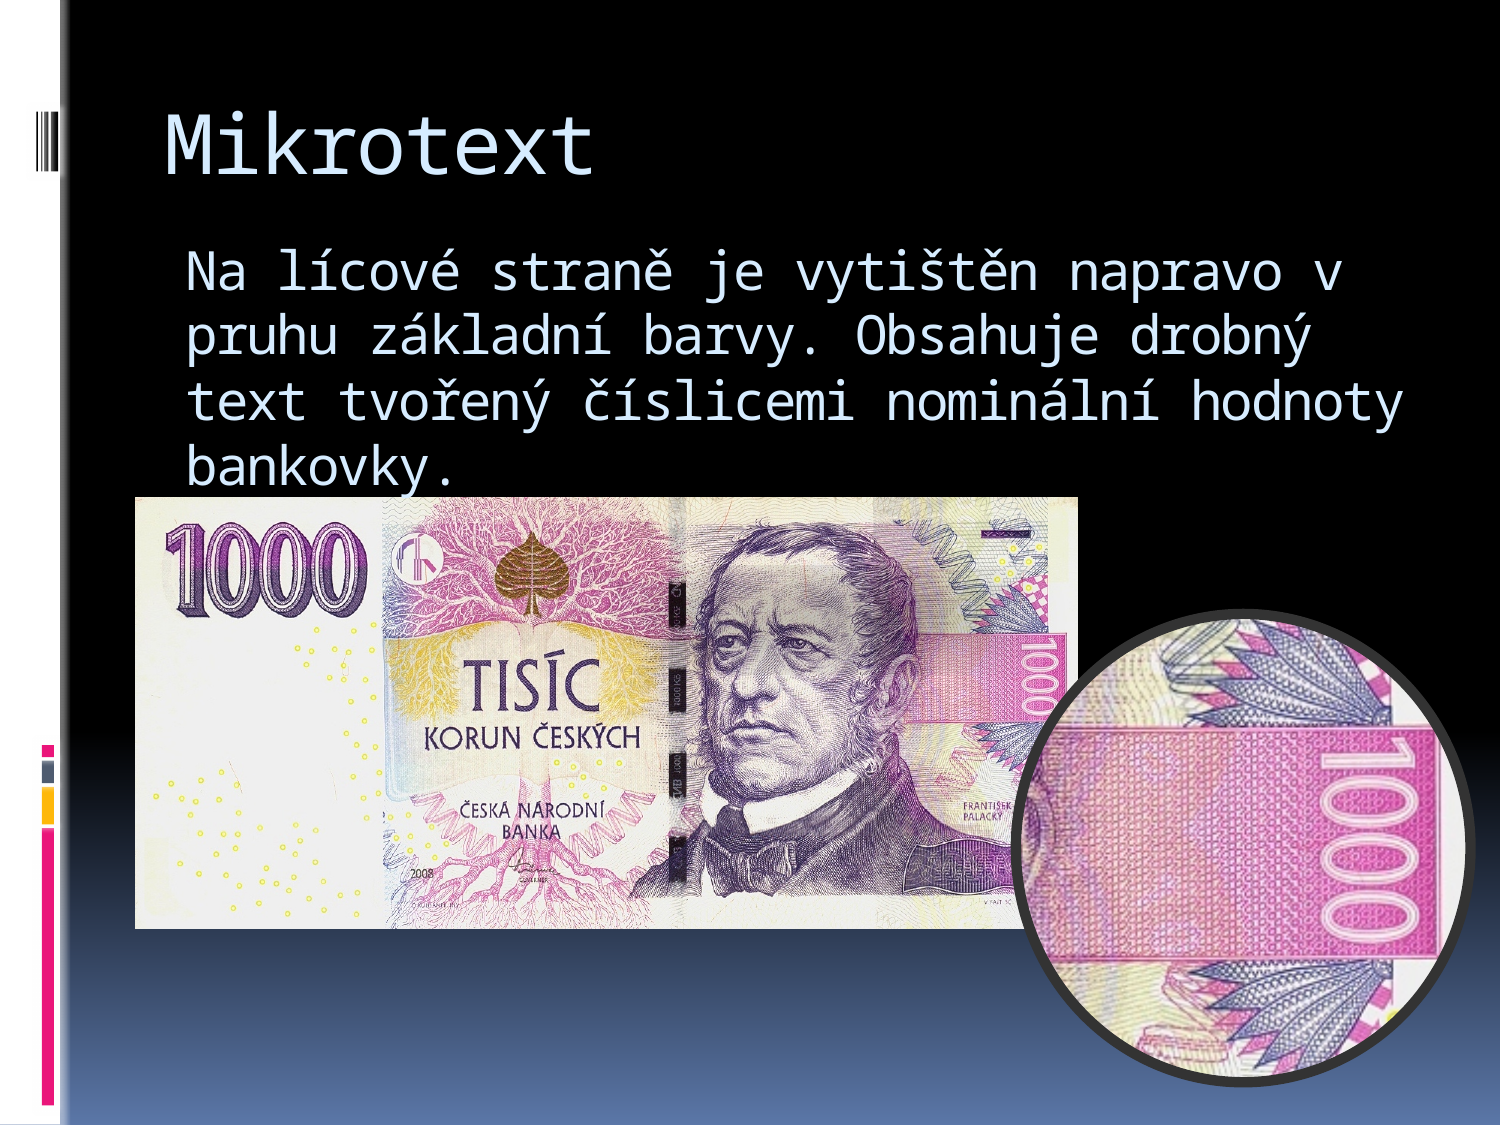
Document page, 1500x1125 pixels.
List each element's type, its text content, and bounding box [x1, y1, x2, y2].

text_box Na lícové straně je vytištěn napravo v pruhu základní barvy. Obsahuje drobný text tvořený číslicemi nominální hodnoty bankovky. [170, 228, 1471, 595]
title Mikrotext [150, 83, 1425, 234]
picture [1015, 613, 1471, 1083]
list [135, 496, 1079, 930]
